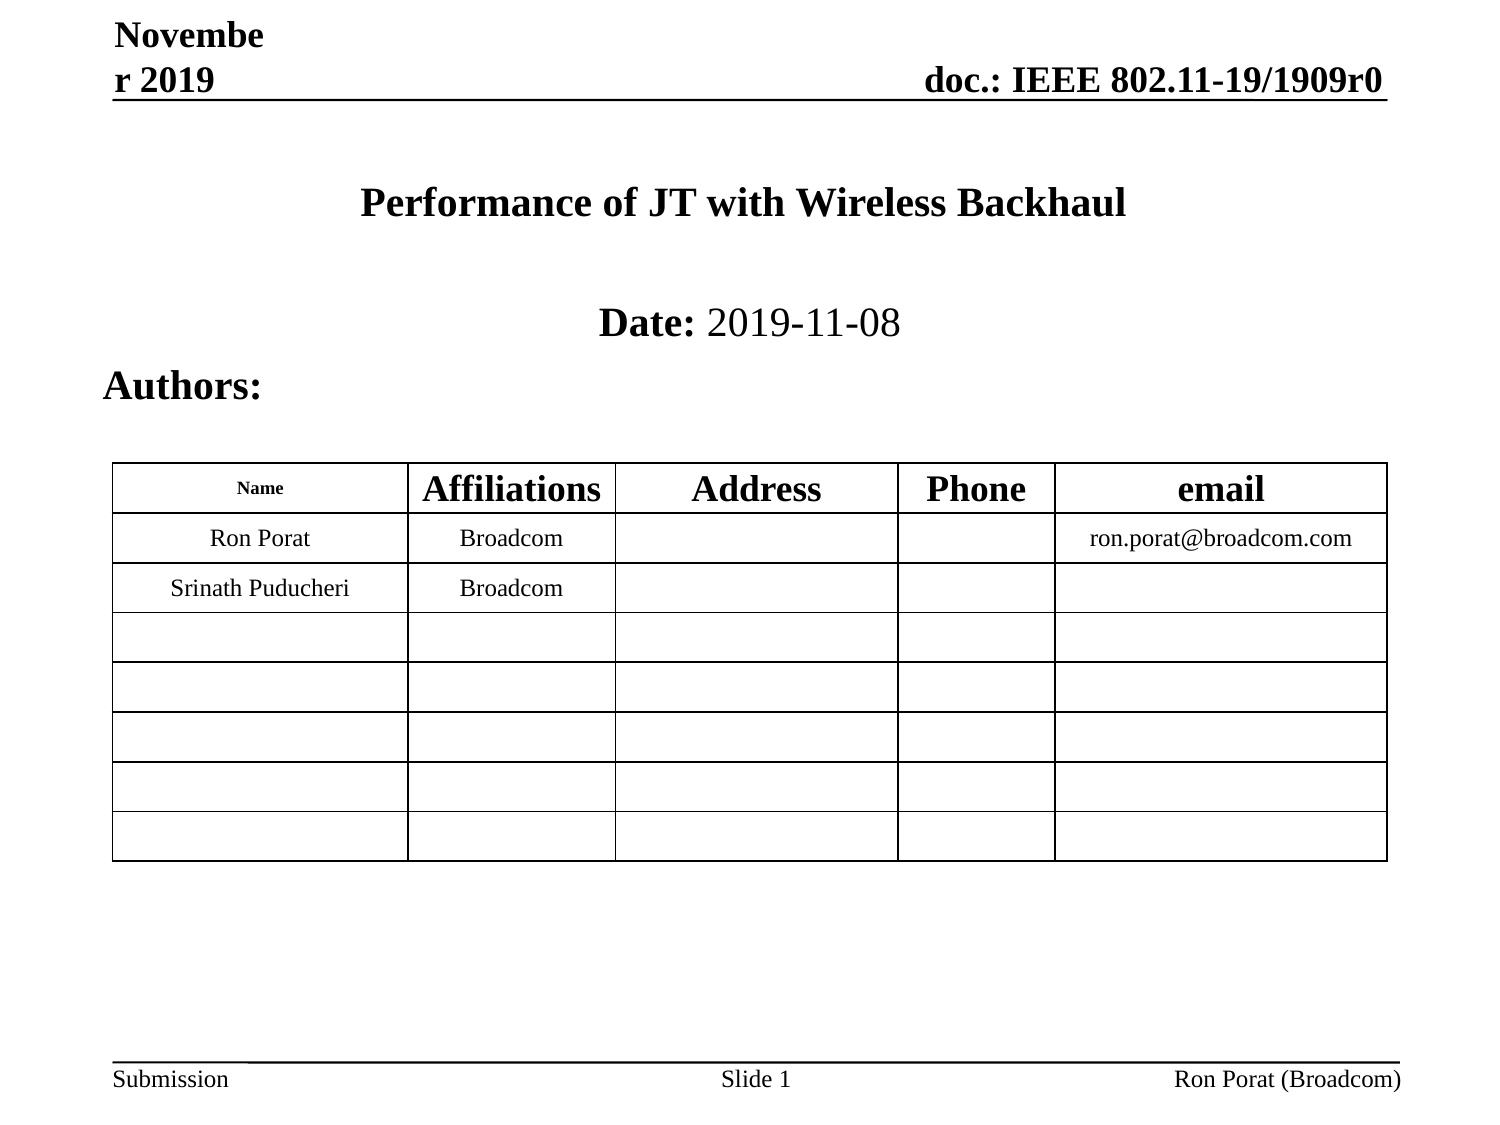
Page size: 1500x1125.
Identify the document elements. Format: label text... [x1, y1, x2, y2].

table_cell [409, 613, 615, 661]
table_cell [899, 763, 1054, 811]
table_cell [616, 613, 897, 661]
list Date: 2019-11-08 [112, 287, 1388, 351]
slide_number Slide 1 [712, 1061, 800, 1093]
footer Ron Porat (Broadcom) [1170, 1061, 1402, 1093]
table_header Address [616, 464, 897, 512]
table_cell Srinath Puducheri [113, 564, 407, 612]
table_cell Broadcom [409, 514, 615, 562]
title Performance of JT with Wireless Backhaul [62, 112, 1426, 288]
table_cell [113, 763, 407, 811]
table_cell [1056, 564, 1386, 612]
table_cell [1056, 663, 1386, 711]
table_cell [616, 663, 897, 711]
table_cell [409, 812, 615, 860]
table_header Phone [899, 464, 1054, 512]
text_box Authors: [87, 349, 325, 413]
table_cell [113, 713, 407, 761]
table_header Name [113, 464, 407, 512]
table_cell [899, 812, 1054, 860]
table_header email [1056, 464, 1386, 512]
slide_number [114, 54, 270, 101]
table_cell Ron Porat [113, 514, 407, 562]
table_cell [1056, 812, 1386, 860]
table_cell [616, 812, 897, 860]
table_cell [1056, 613, 1386, 661]
table_header Affiliations [409, 464, 615, 512]
table_cell [899, 713, 1054, 761]
table_cell [113, 812, 407, 860]
table_cell [899, 663, 1054, 711]
table_cell [409, 663, 615, 711]
table_cell [616, 514, 897, 562]
table_cell [113, 663, 407, 711]
table_cell [409, 763, 615, 811]
table_cell ron.porat@broadcom.com [1056, 514, 1386, 562]
table_cell [1056, 763, 1386, 811]
table_cell Broadcom [409, 564, 615, 612]
table_cell [1056, 713, 1386, 761]
table_cell [616, 564, 897, 612]
table_cell [899, 613, 1054, 661]
table_cell [899, 514, 1054, 562]
table_cell [616, 713, 897, 761]
table_cell [616, 763, 897, 811]
table_cell [899, 564, 1054, 612]
table_cell [113, 613, 407, 661]
table_cell [409, 713, 615, 761]
